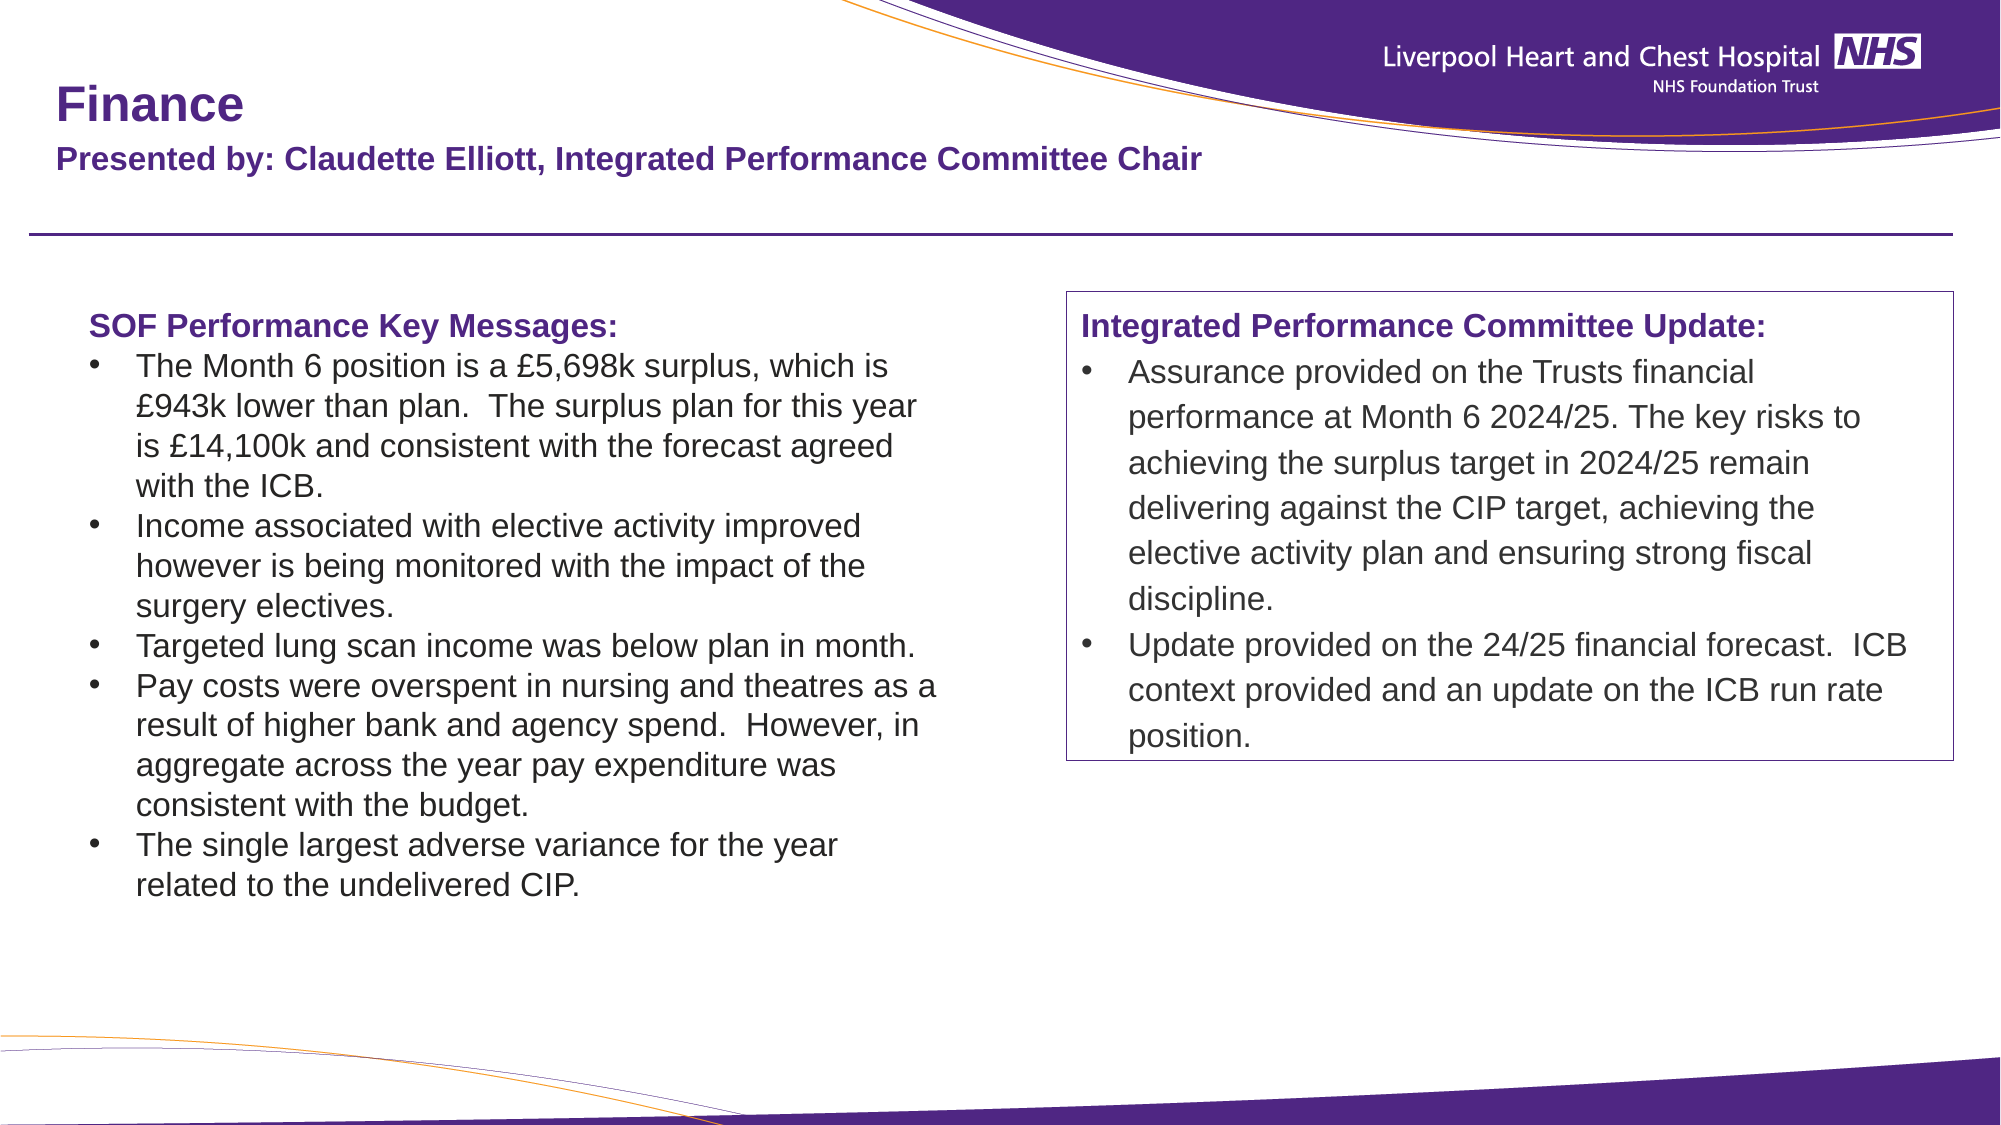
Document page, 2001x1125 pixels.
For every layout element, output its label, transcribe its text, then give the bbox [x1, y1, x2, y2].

picture [0, 0, 2001, 1125]
text_box SOF Performance Key Messages: The Month 6 position is a £5,698k surplus, which is £943k lower than plan. The surplus plan for this year is £14,100k and consistent with the forecast agreed with the ICB. Income associated with elective activity improved however is being monitored with the impact of the surgery electives. Targeted lung scan income was below plan in month. Pay costs were overspent in nursing and theatres as a result of higher bank and agency spend. However, in aggregate across the year pay expenditure was consistent with the budget. The single largest adverse variance for the year related to the undelivered CIP. [74, 291, 961, 911]
text_box Integrated Performance Committee Update: Assurance provided on the Trusts financial performance at Month 6 2024/25. The key risks to achieving the surplus target in 2024/25 remain delivering against the CIP target, achieving the elective activity plan and ensuring strong fiscal discipline. Update provided on the 24/25 financial forecast. ICB context provided and an update on the ICB run rate position. [1066, 291, 1954, 761]
title Finance Presented by: Claudette Elliott, Integrated Performance Committee Chair [40, 46, 1921, 185]
